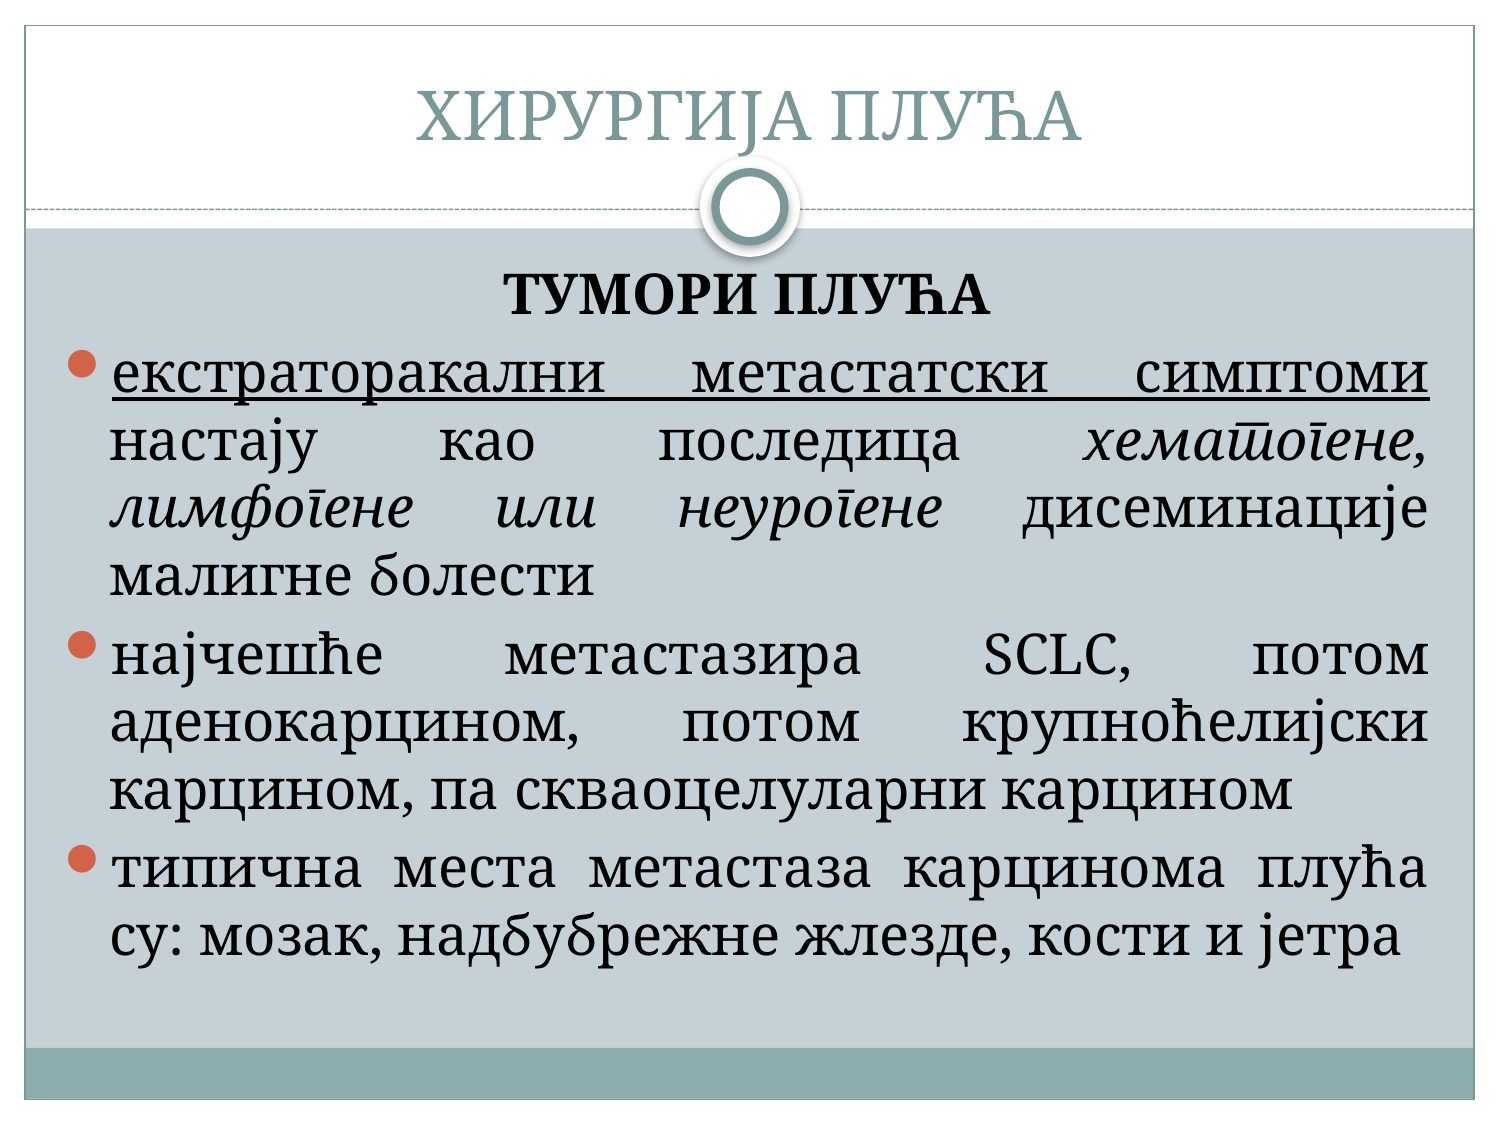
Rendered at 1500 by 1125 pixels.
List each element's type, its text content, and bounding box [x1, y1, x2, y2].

list ТУМОРИ ПЛУЋА екстраторакални метастатски симптоми настају као последица хематогене, лимфогене или неурогене дисеминације малигне болести најчешће метастазира SCLC, потом аденокарцином, потом крупноћелијски карцином, па скваоцелуларни карцином типична места метастаза карцинома плућа су: мозак, надбубрежне жлезде, кости и јетра [49, 250, 1445, 1001]
title ХИРУРГИЈА ПЛУЋА [49, 37, 1450, 162]
